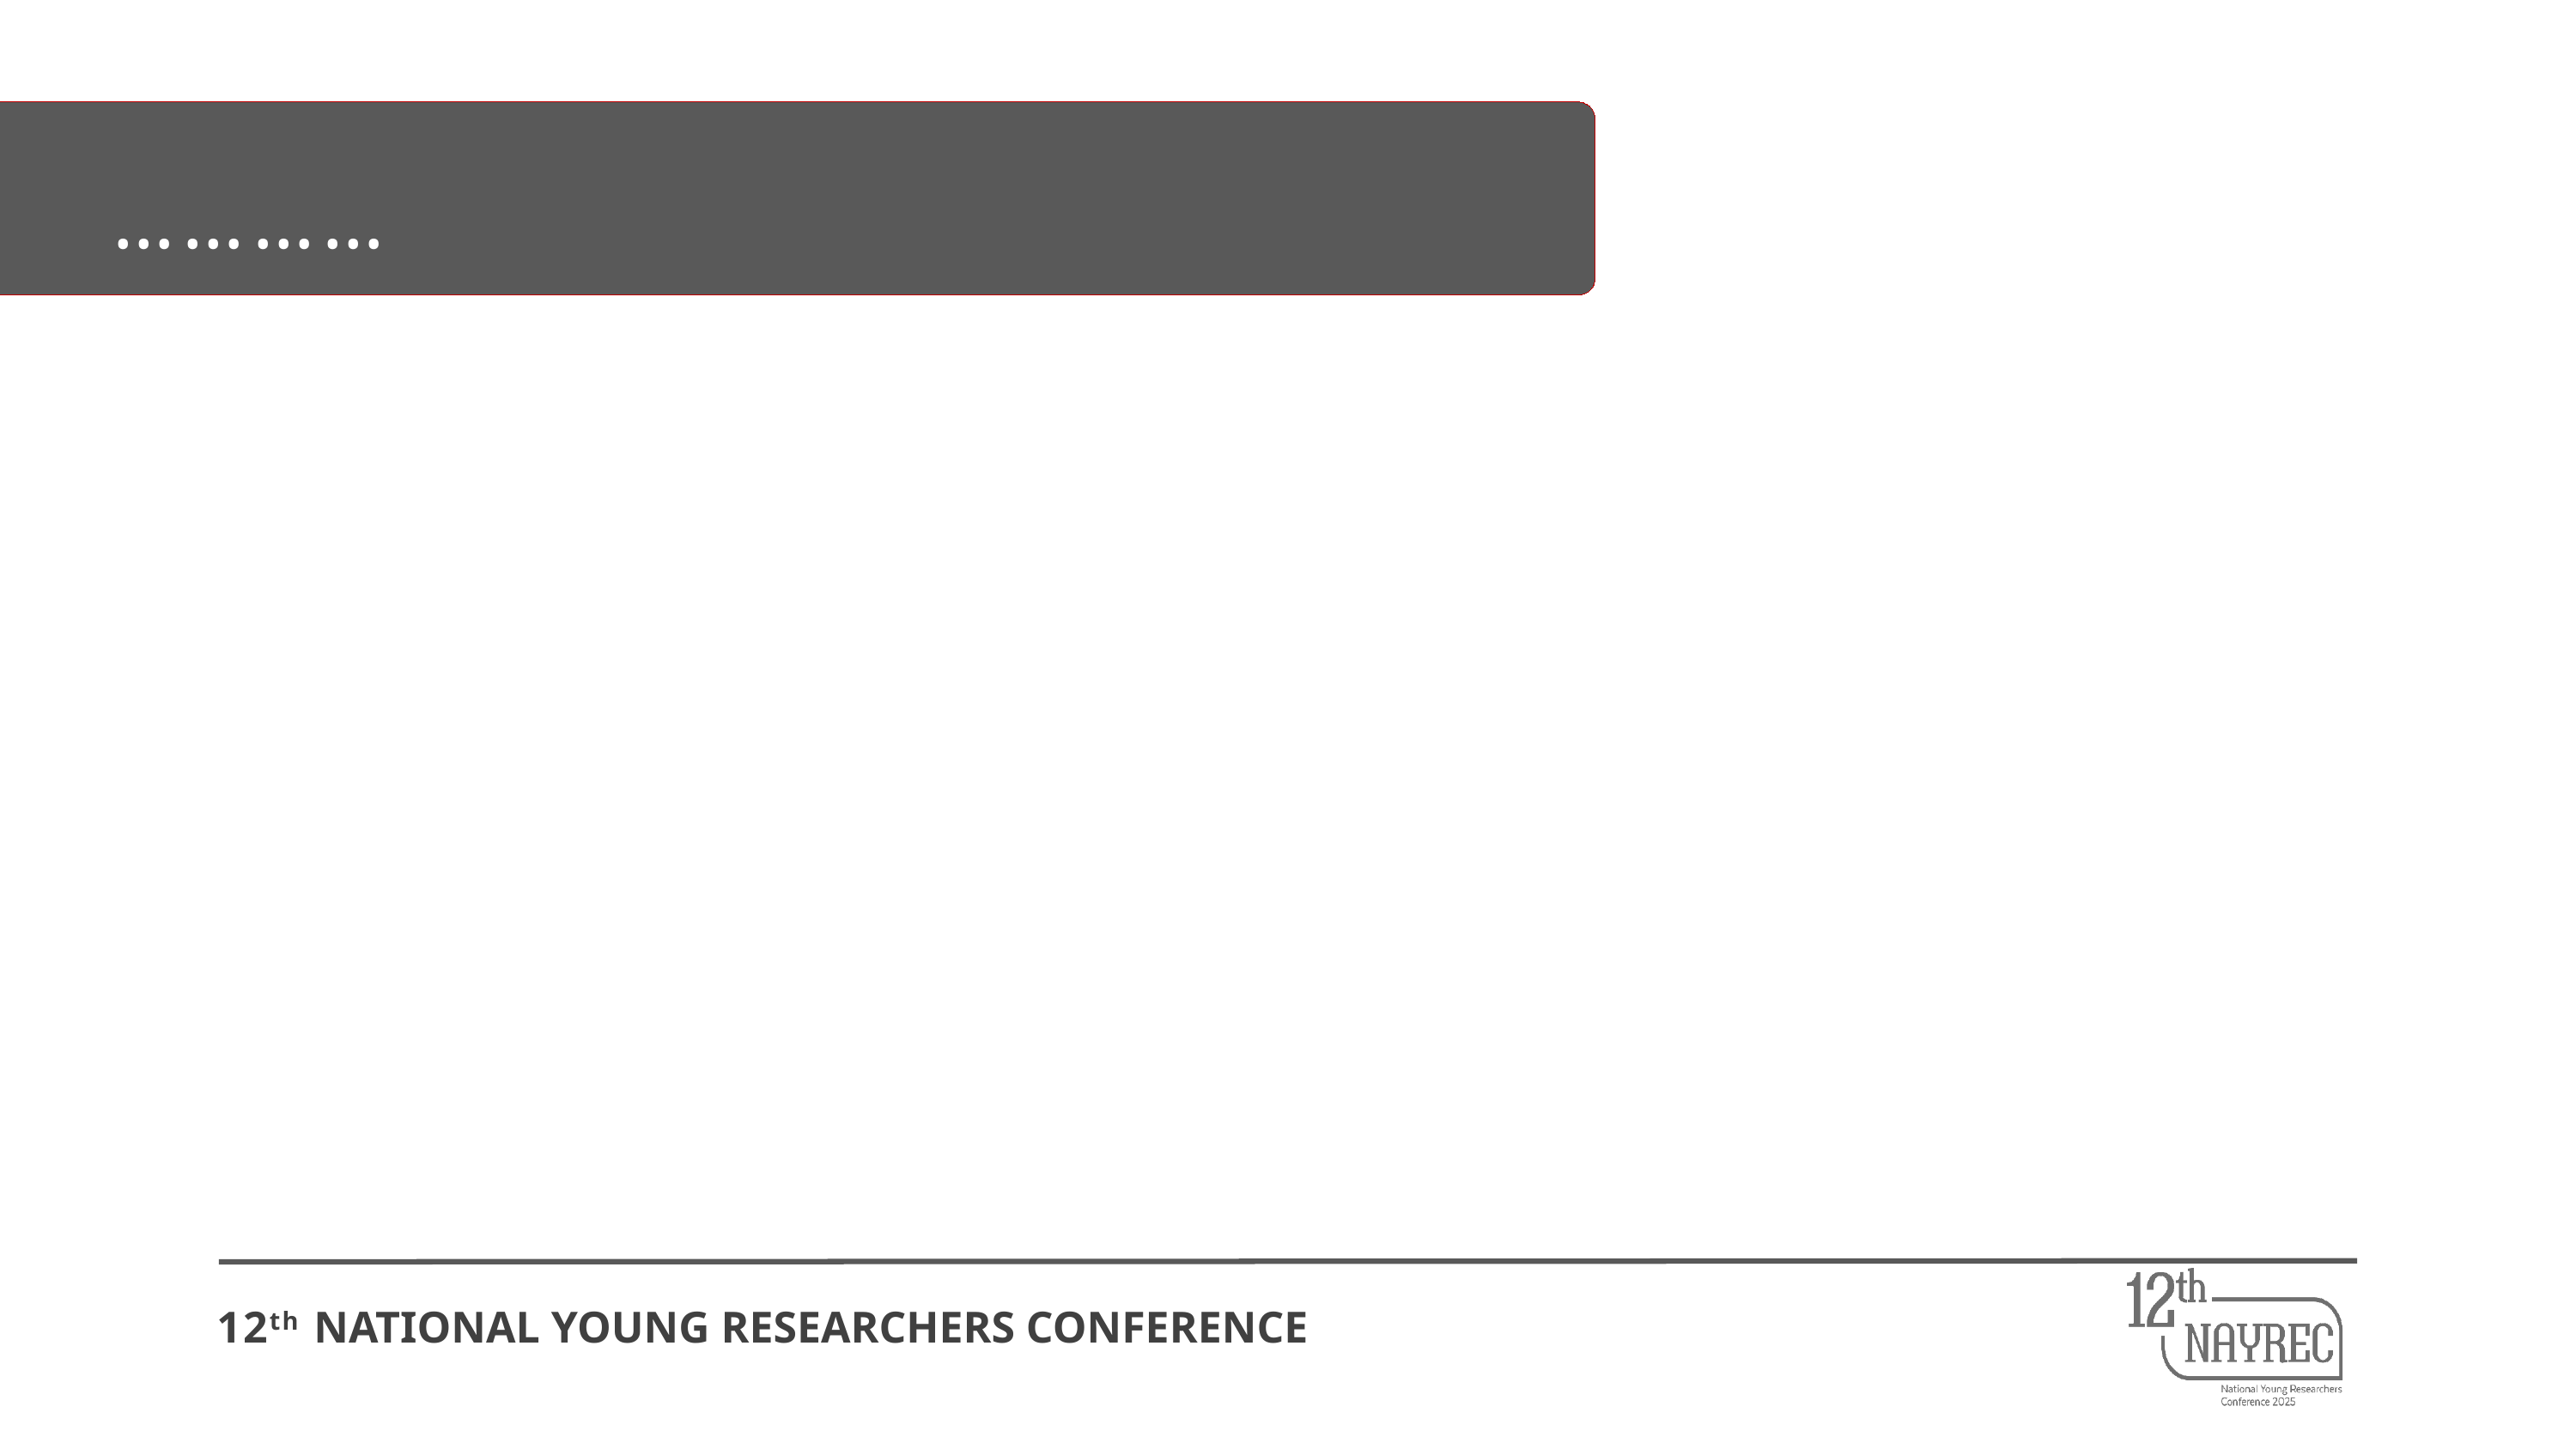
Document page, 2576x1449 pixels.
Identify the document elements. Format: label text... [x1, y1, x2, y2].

picture [2071, 1226, 2415, 1426]
text_box [0, 101, 1595, 295]
text_box 12th NATIONAL YOUNG RESEARCHERS CONFERENCE [204, 1293, 1545, 1358]
text_box ………… [112, 155, 1713, 265]
